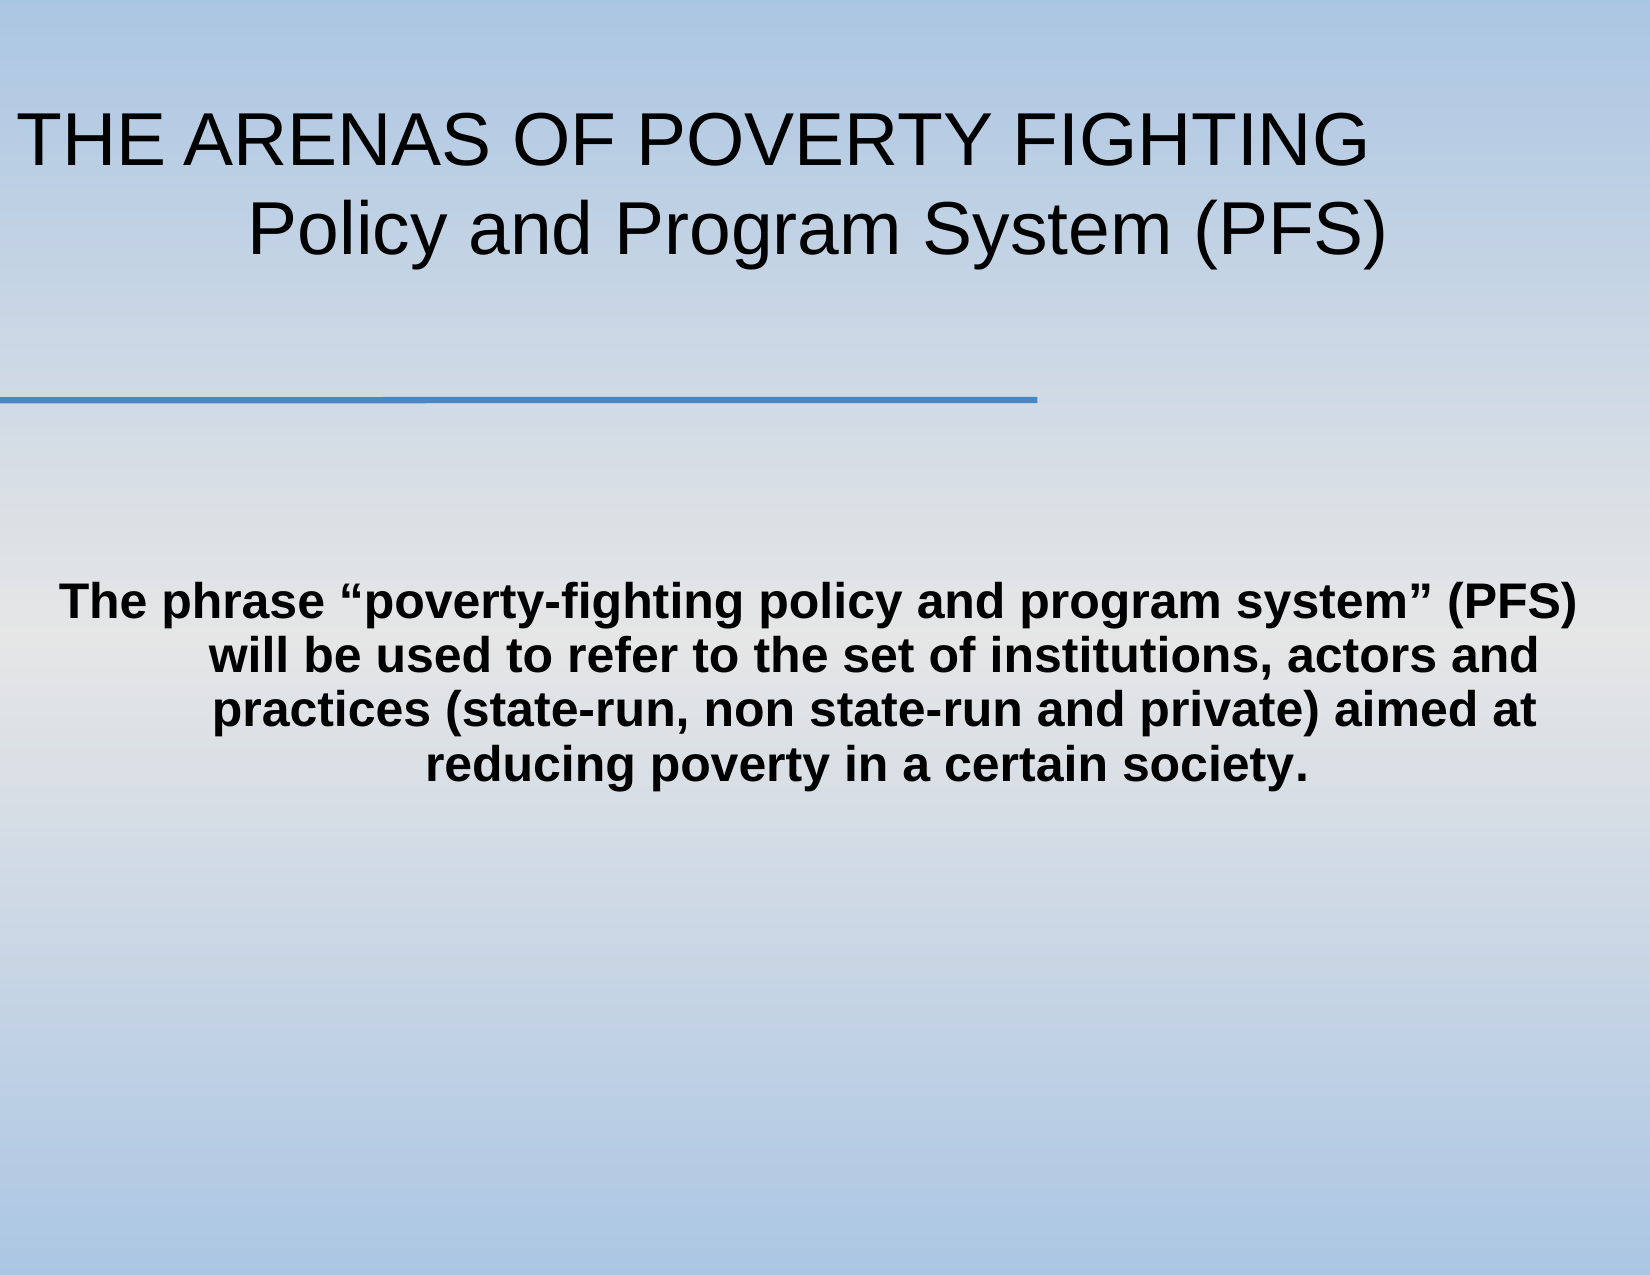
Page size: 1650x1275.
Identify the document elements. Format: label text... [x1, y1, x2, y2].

list The phrase “poverty-fighting policy and program system” (PFS) will be used to refer to the set of institutions, actors and practices (state-run, non state-run and private) aimed at reducing poverty in a certain society. [37, 299, 1601, 1113]
title THE ARENAS OF POVERTY FIGHTING Policy and Program System (PFS) [0, 112, 1638, 338]
